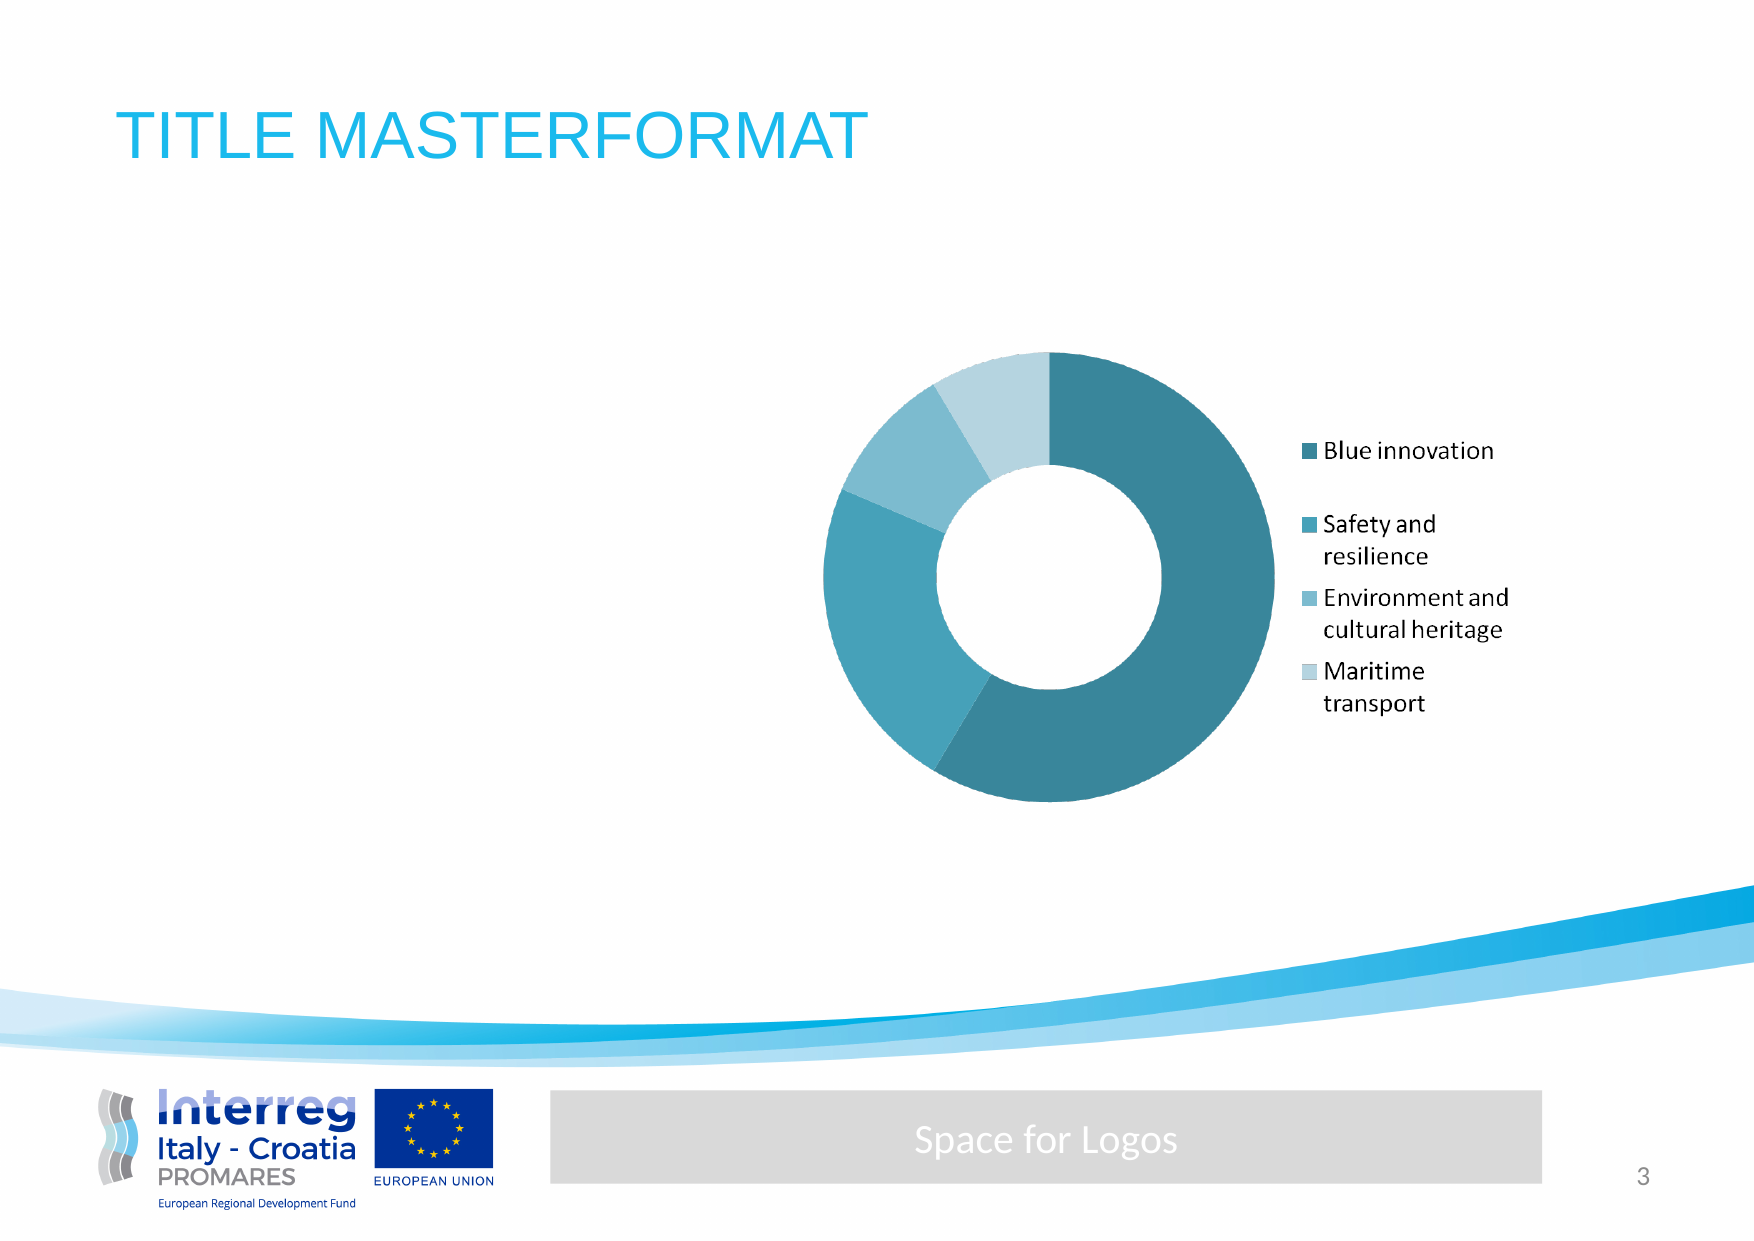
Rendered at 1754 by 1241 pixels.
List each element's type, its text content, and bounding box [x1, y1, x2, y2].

text_box Space for Logos [549, 1089, 1543, 1185]
slide_number 3 [1607, 1141, 1666, 1208]
text_box TITLE MASTERFORMAT [97, 83, 1656, 181]
picture [0, 0, 1754, 1241]
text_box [801, 315, 1530, 839]
